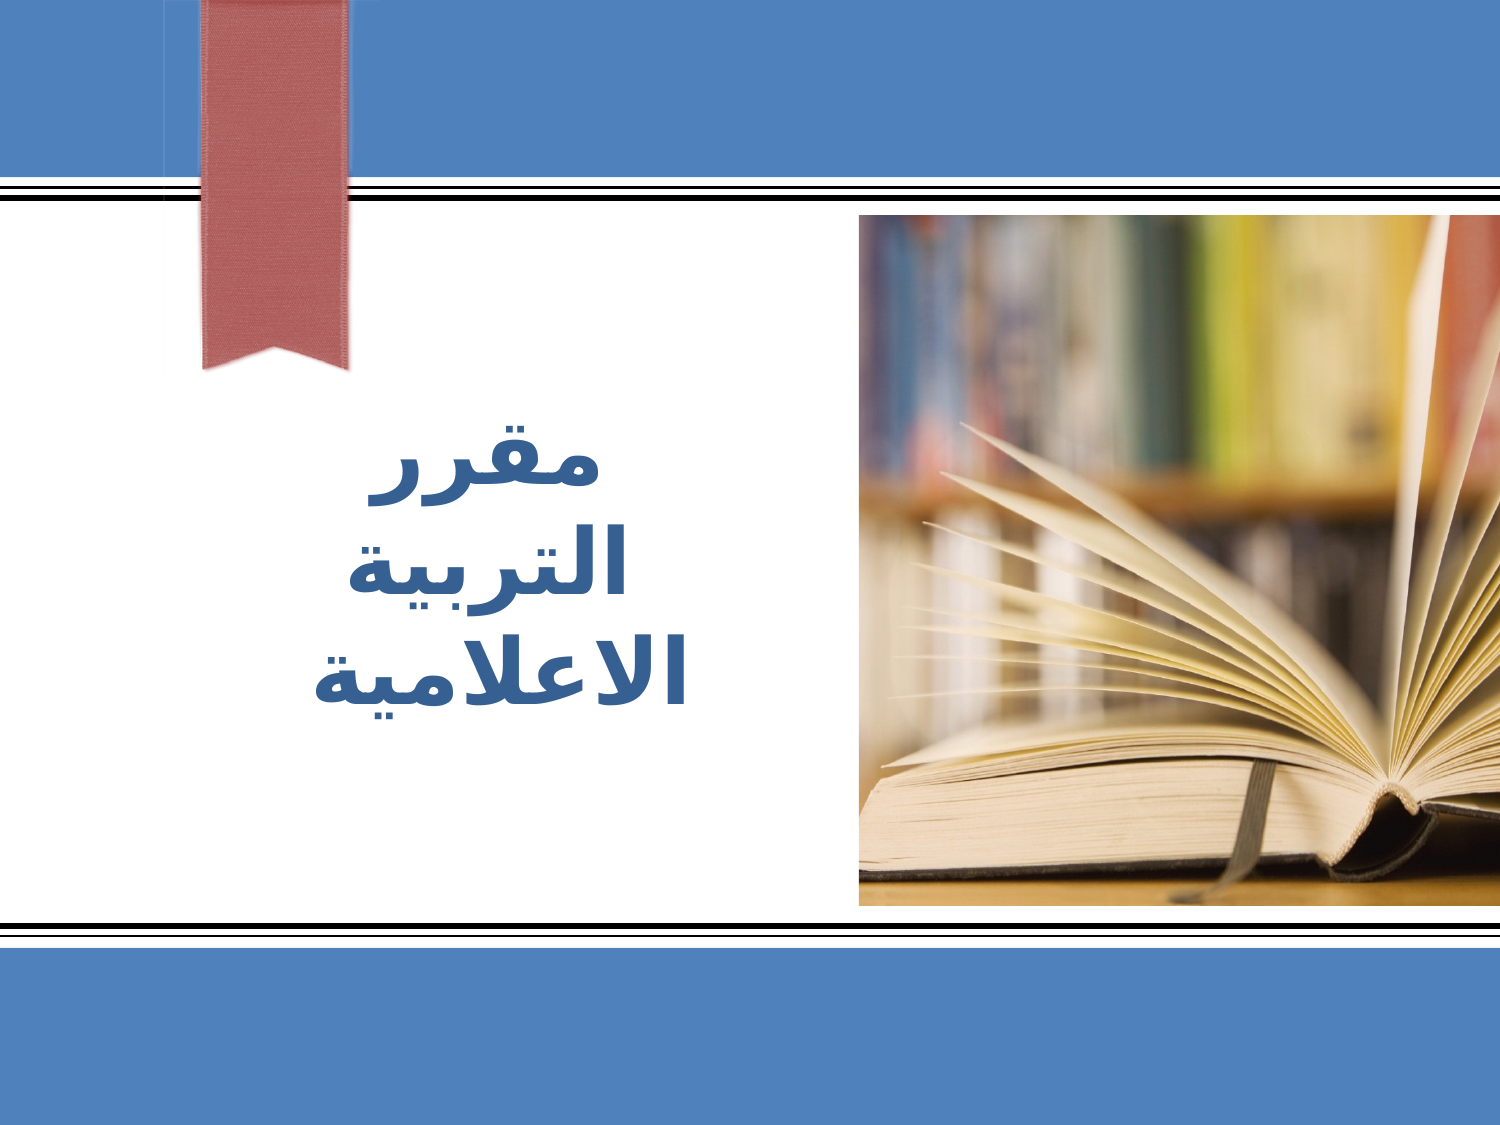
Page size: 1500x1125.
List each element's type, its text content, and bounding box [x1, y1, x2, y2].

picture [858, 214, 1500, 906]
title مقرر التربية الاعلامية [135, 376, 842, 741]
